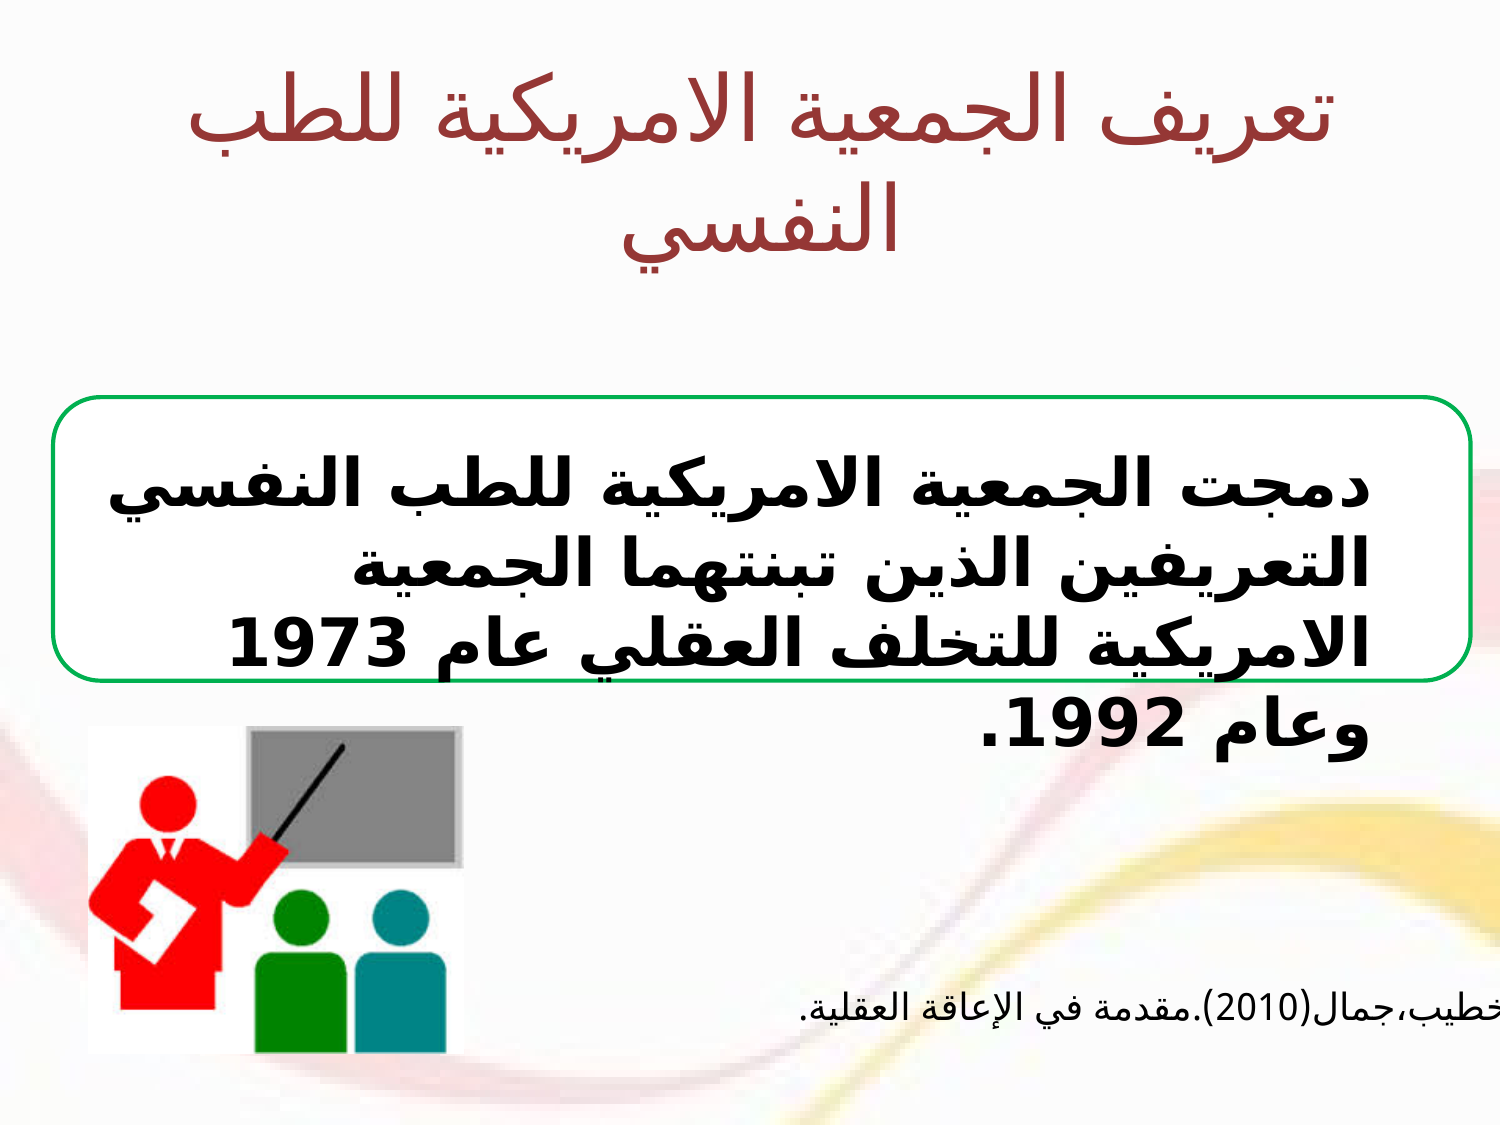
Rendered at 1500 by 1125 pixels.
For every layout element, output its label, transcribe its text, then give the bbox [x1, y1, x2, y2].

text_box الخطيب،جمال(2010).مقدمة في الإعاقة العقلية. [783, 975, 1500, 1036]
title تعريف الجمعية الامريكية للطب النفسي [86, 66, 1437, 254]
text_box دمجت الجمعية الامريكية للطب النفسي التعريفين الذين تبنتهما الجمعية الامريكية للتخلف العقلي عام 1973 وعام 1992. [53, 432, 1388, 768]
text_box [50, 395, 1473, 683]
picture [0, 0, 1500, 1125]
